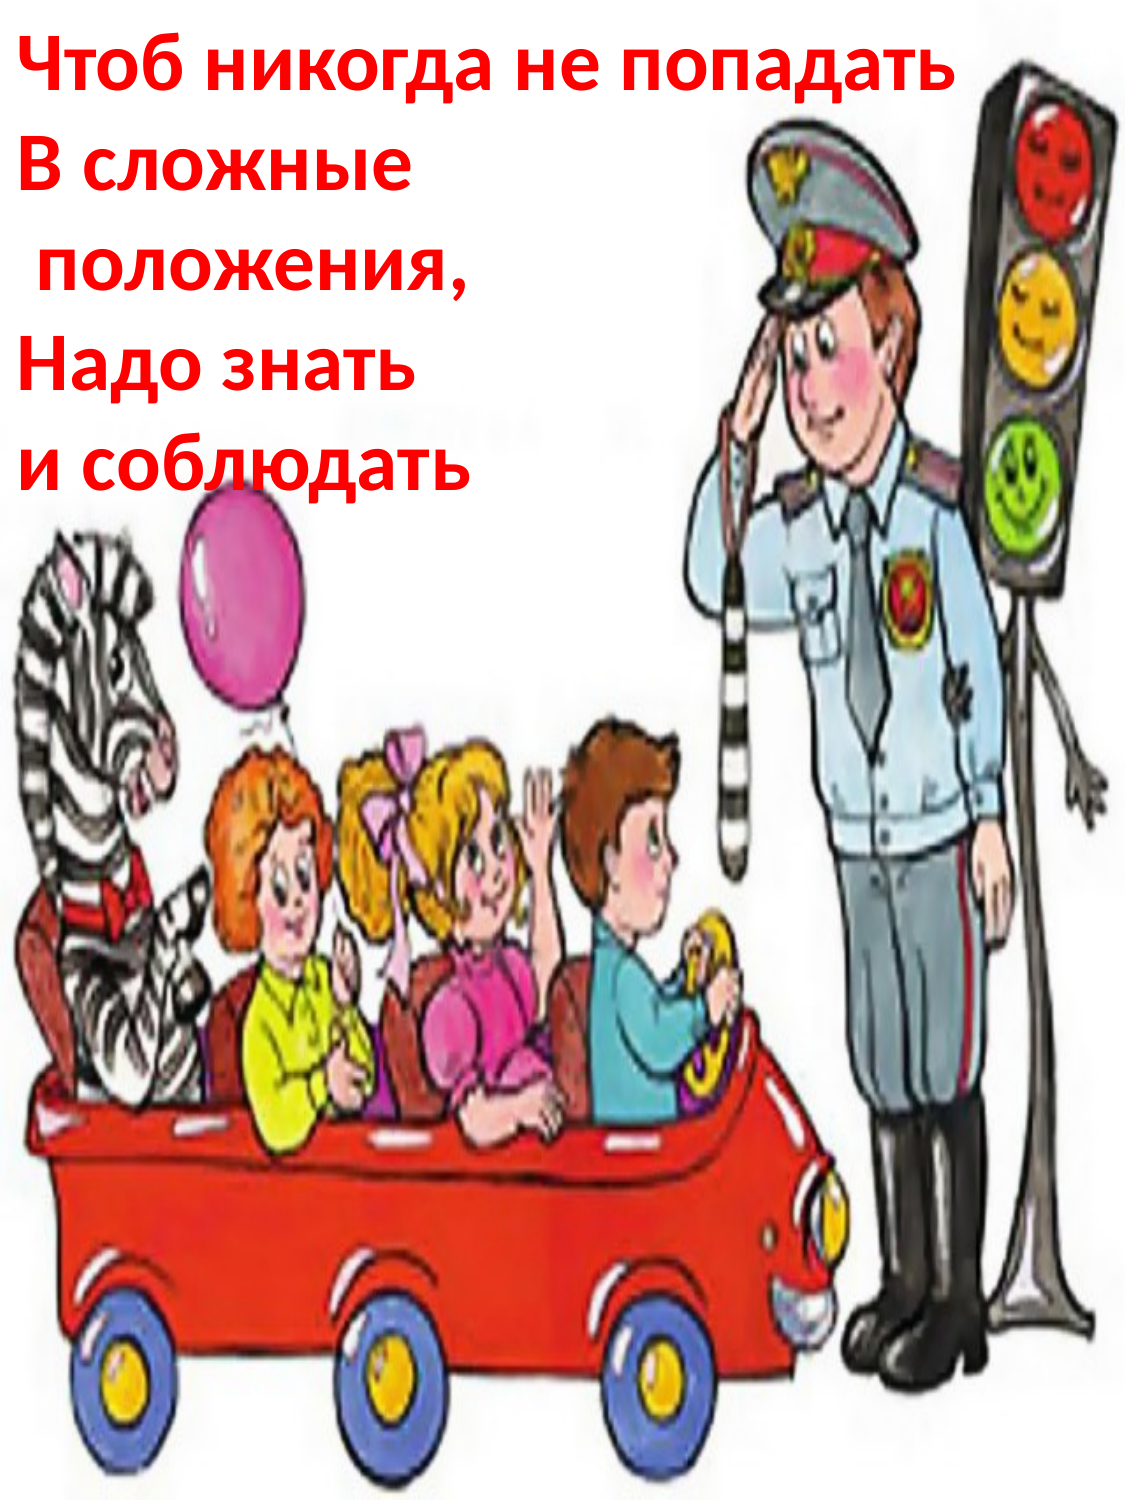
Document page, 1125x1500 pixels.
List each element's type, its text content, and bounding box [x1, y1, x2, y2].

picture [0, 0, 1125, 1500]
text_box Чтоб никогда не попадать В сложные положения, Надо знать и соблюдать [2, 0, 992, 665]
